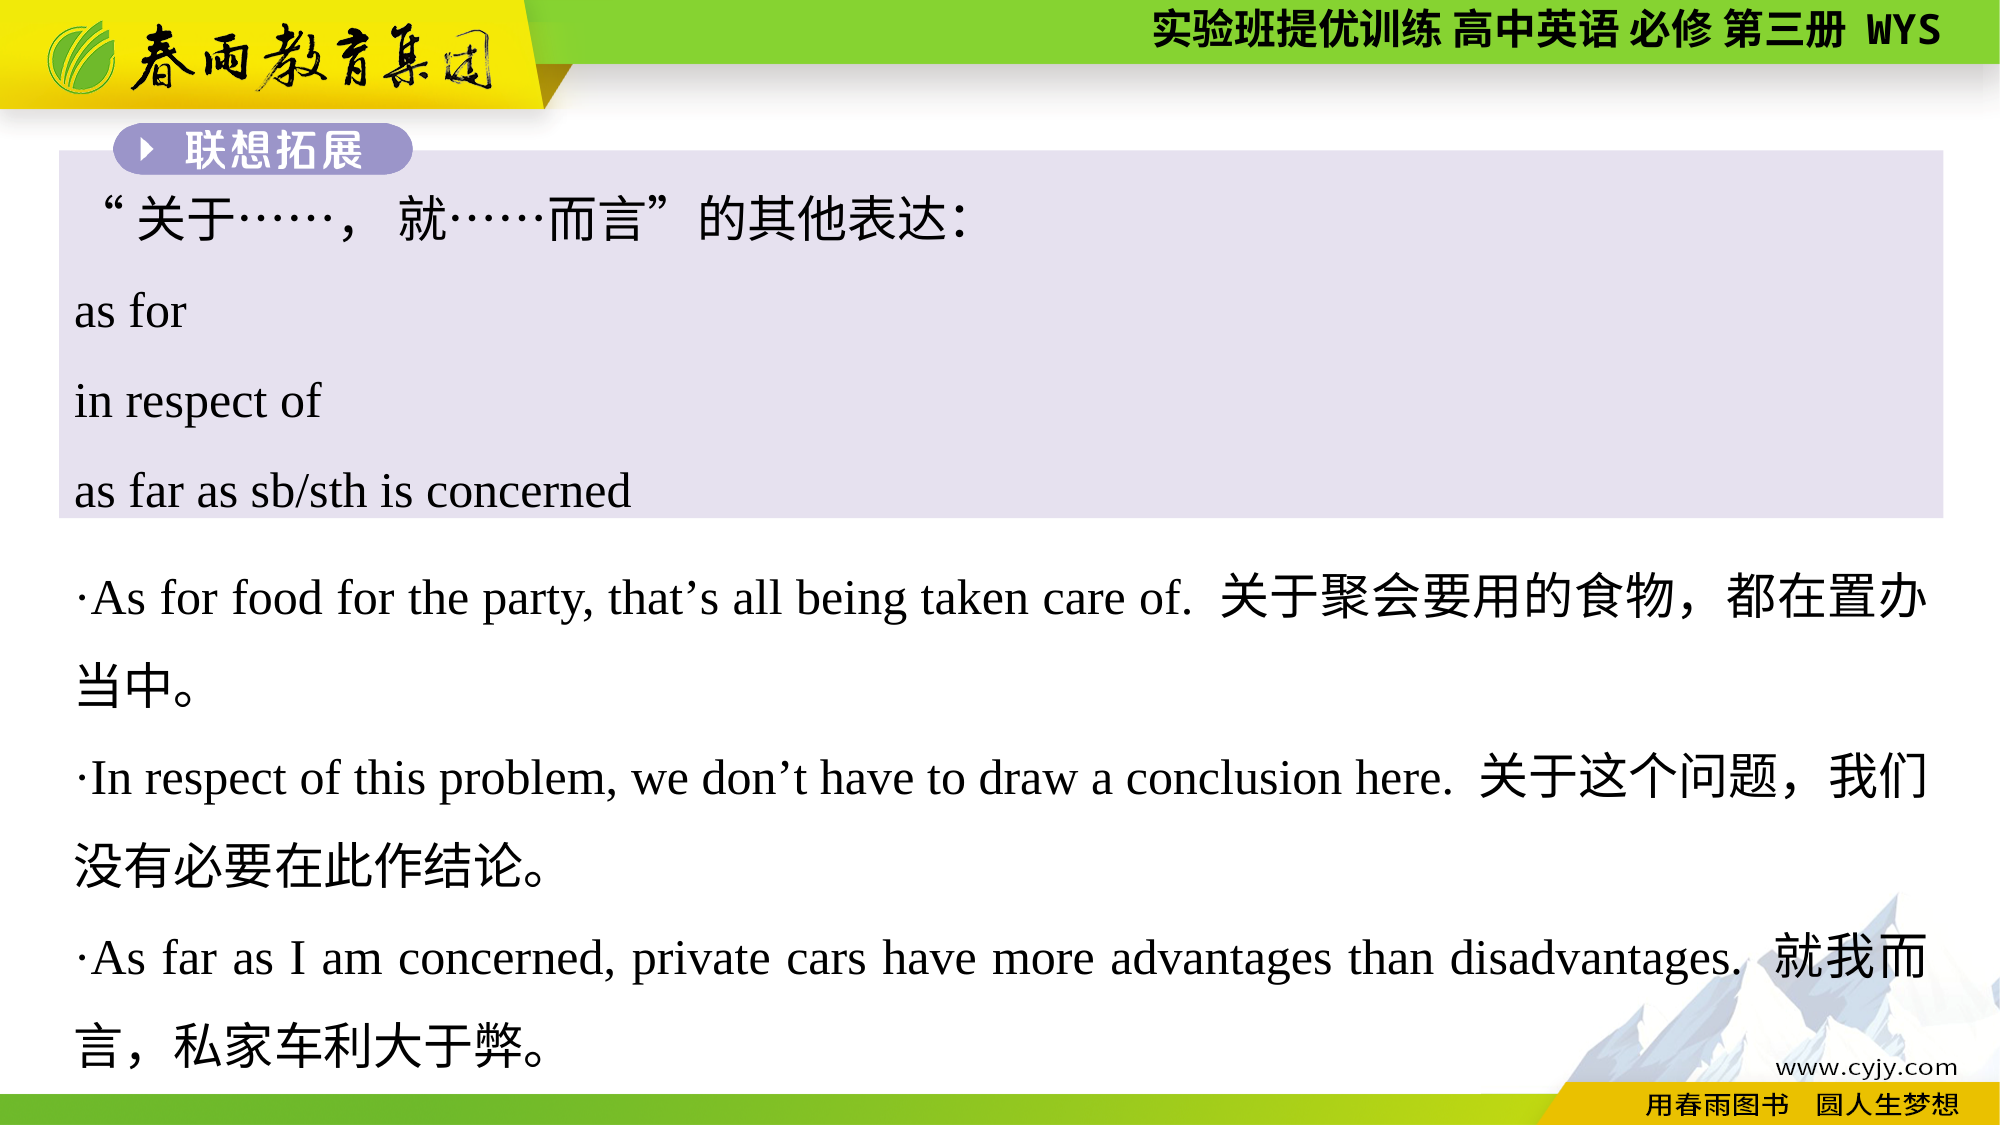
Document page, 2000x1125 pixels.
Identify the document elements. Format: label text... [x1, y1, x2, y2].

list “关于……， 就……而言”的其他表达： as for in respect of as far as sb/sth is concerned [59, 150, 1944, 519]
text_box ·As for food for the party, that’s all being taken care of. 关于聚会要用的食物，都在置办当中。 ·In respect of this problem, we don’t have to draw a conclusion here. 关于这个问题，我们没有必要在此作结论。 ·As far as I am concerned, private cars have more advantages than disadvantages. 就我而言，私家车利大于弊。 [59, 527, 1944, 1082]
picture [0, 0, 2000, 1125]
